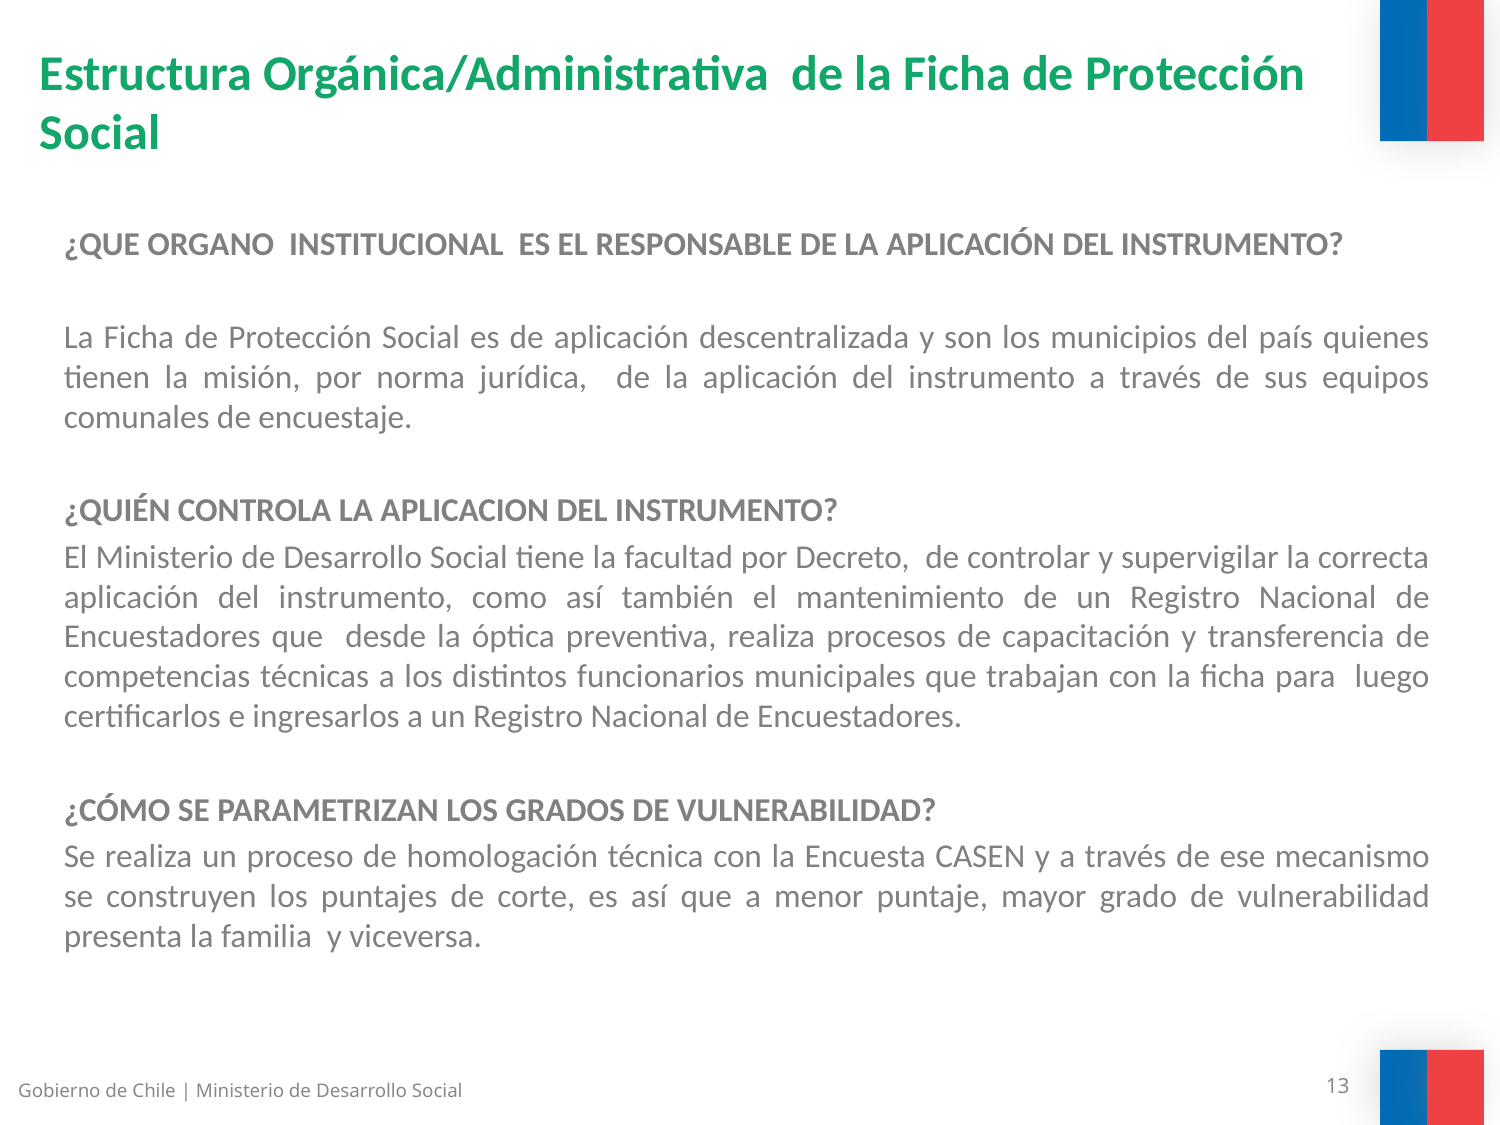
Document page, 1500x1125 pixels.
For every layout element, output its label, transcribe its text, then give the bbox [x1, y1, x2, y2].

list ¿QUE ORGANO INSTITUCIONAL ES EL RESPONSABLE DE LA APLICACIÓN DEL INSTRUMENTO? La Ficha de Protección Social es de aplicación descentralizada y son los municipios del país quienes tienen la misión, por norma jurídica, de la aplicación del instrumento a través de sus equipos comunales de encuestaje. ¿QUIÉN CONTROLA LA APLICACION DEL INSTRUMENTO? El Ministerio de Desarrollo Social tiene la facultad por Decreto, de controlar y supervigilar la correcta aplicación del instrumento, como así también el mantenimiento de un Registro Nacional de Encuestadores que desde la óptica preventiva, realiza procesos de capacitación y transferencia de competencias técnicas a los distintos funcionarios municipales que trabajan con la ficha para luego certificarlos e ingresarlos a un Registro Nacional de Encuestadores. ¿CÓMO SE PARAMETRIZAN LOS GRADOS DE VULNERABILIDAD? Se realiza un proceso de homologación técnica con la Encuesta CASEN y a través de ese mecanismo se construyen los puntajes de corte, es así que a menor puntaje, mayor grado de vulnerabilidad presenta la familia y viceversa. [48, 167, 1448, 1012]
text_box Estructura Orgánica/Administrativa de la Ficha de Protección Social [24, 32, 1365, 220]
footer Gobierno de Chile | Ministerio de Desarrollo Social [3, 1070, 479, 1112]
slide_number 13 [1014, 1070, 1365, 1103]
